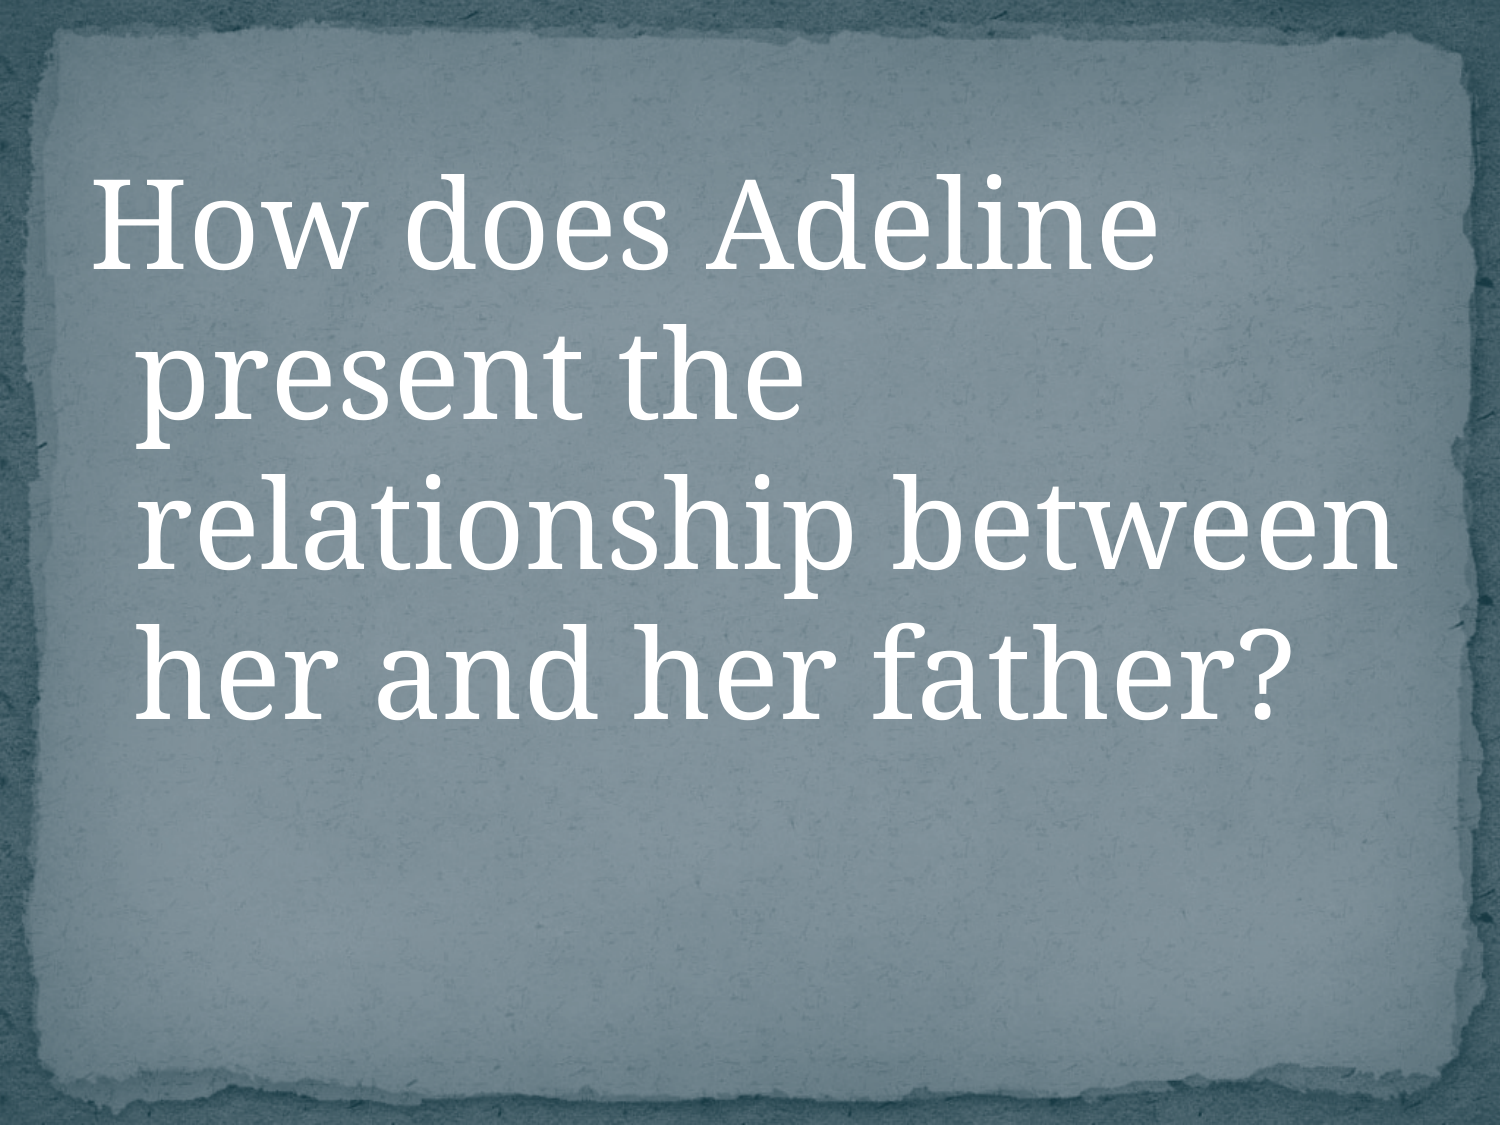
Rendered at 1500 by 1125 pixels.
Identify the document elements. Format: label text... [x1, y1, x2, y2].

list How does Adeline present the relationship between her and her father? [75, 137, 1425, 1000]
